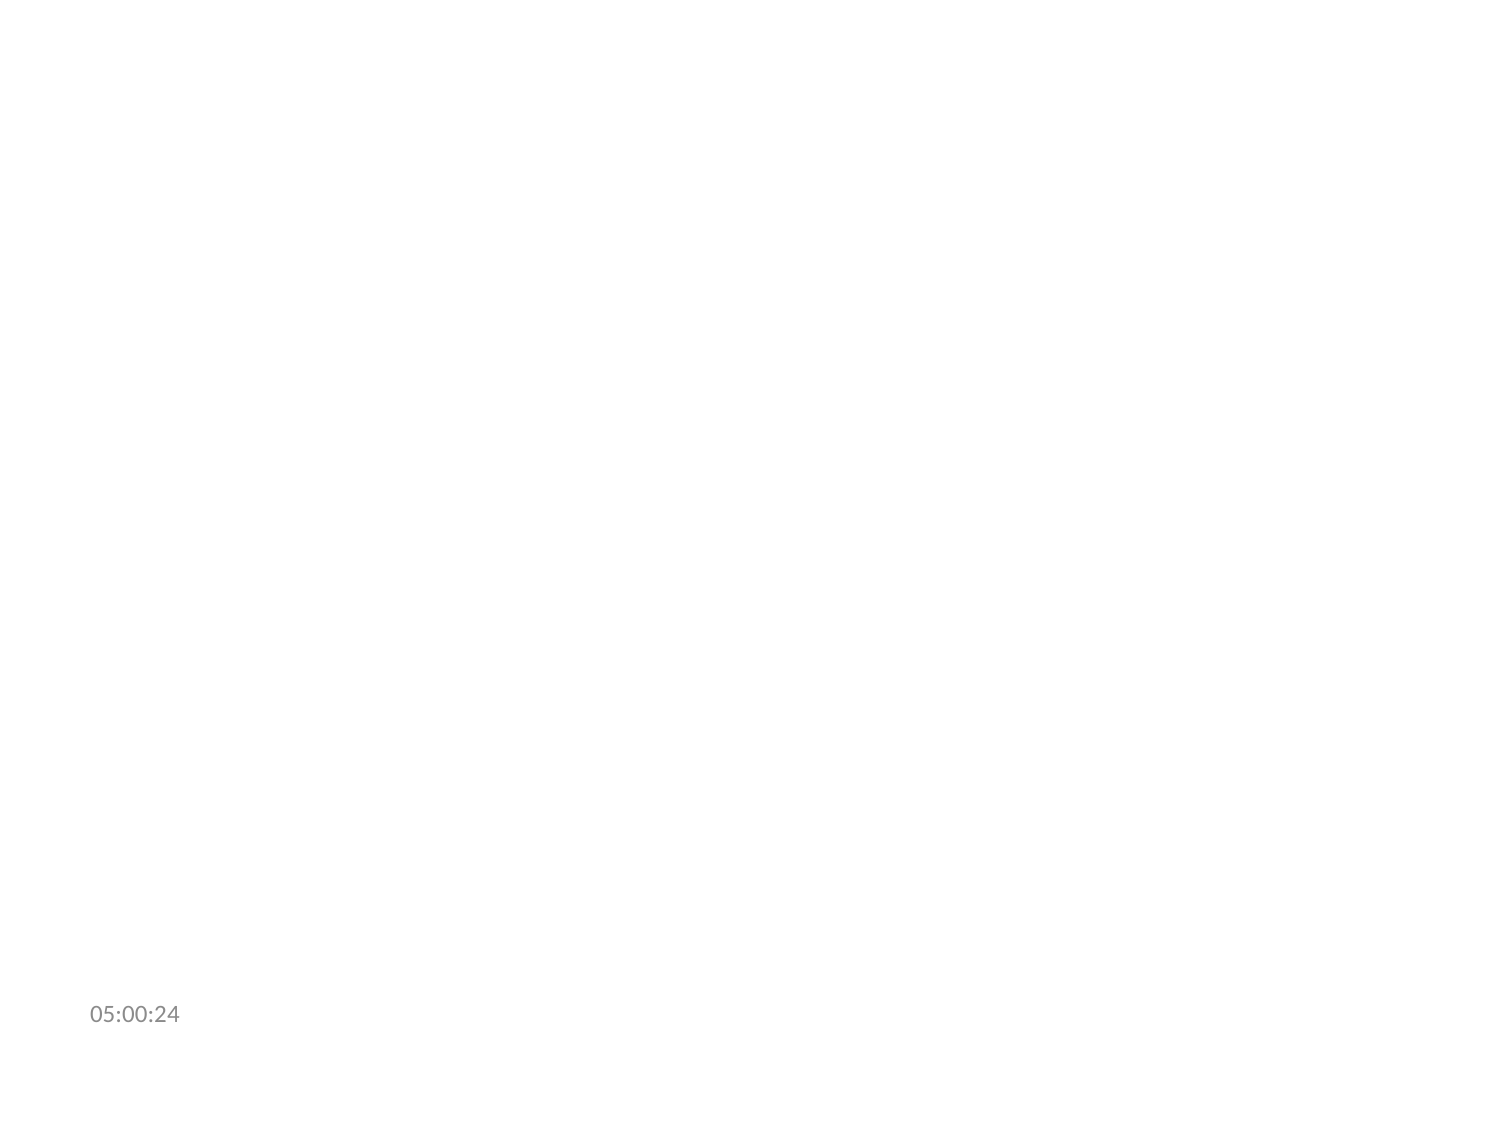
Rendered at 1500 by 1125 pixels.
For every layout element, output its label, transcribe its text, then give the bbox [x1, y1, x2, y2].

text_box 15:35:09 [75, 982, 425, 1043]
